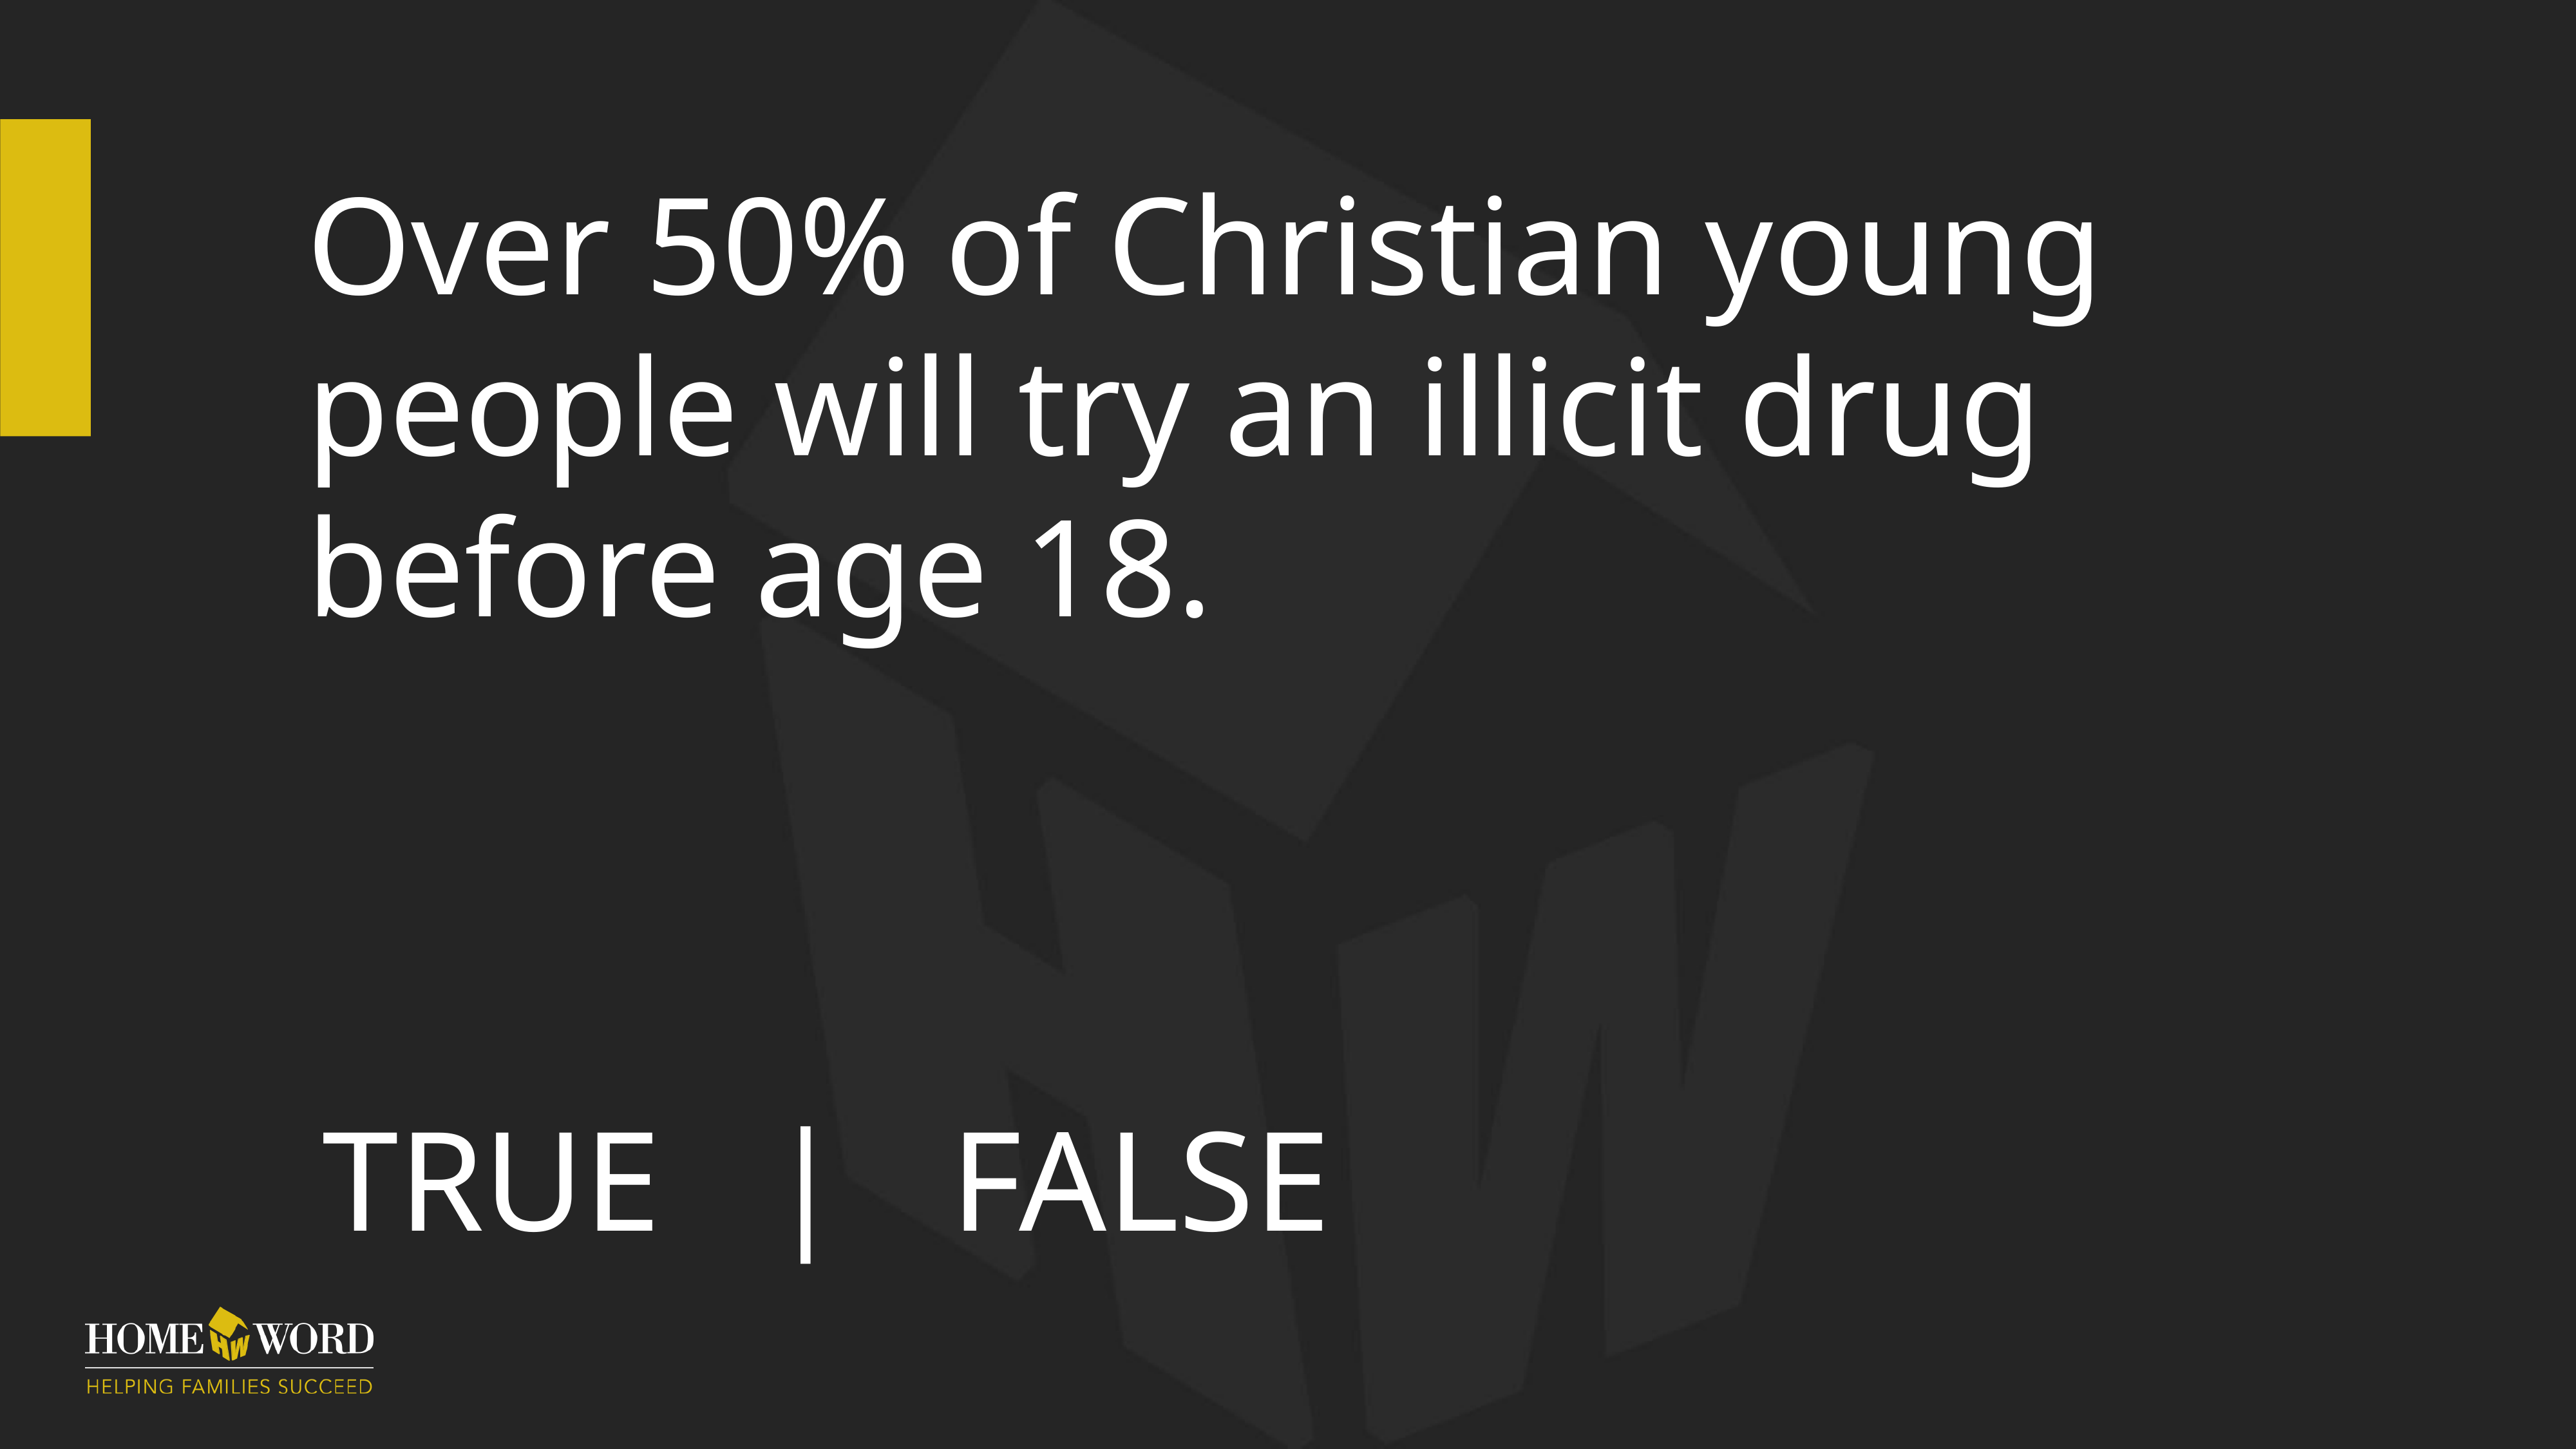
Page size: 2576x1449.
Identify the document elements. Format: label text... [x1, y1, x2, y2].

picture [0, 0, 2576, 1449]
text_box TRUE | FALSE [317, 1088, 2385, 1264]
title Over 50% of Christian young people will try an illicit drug before age 18. [301, 154, 2369, 968]
